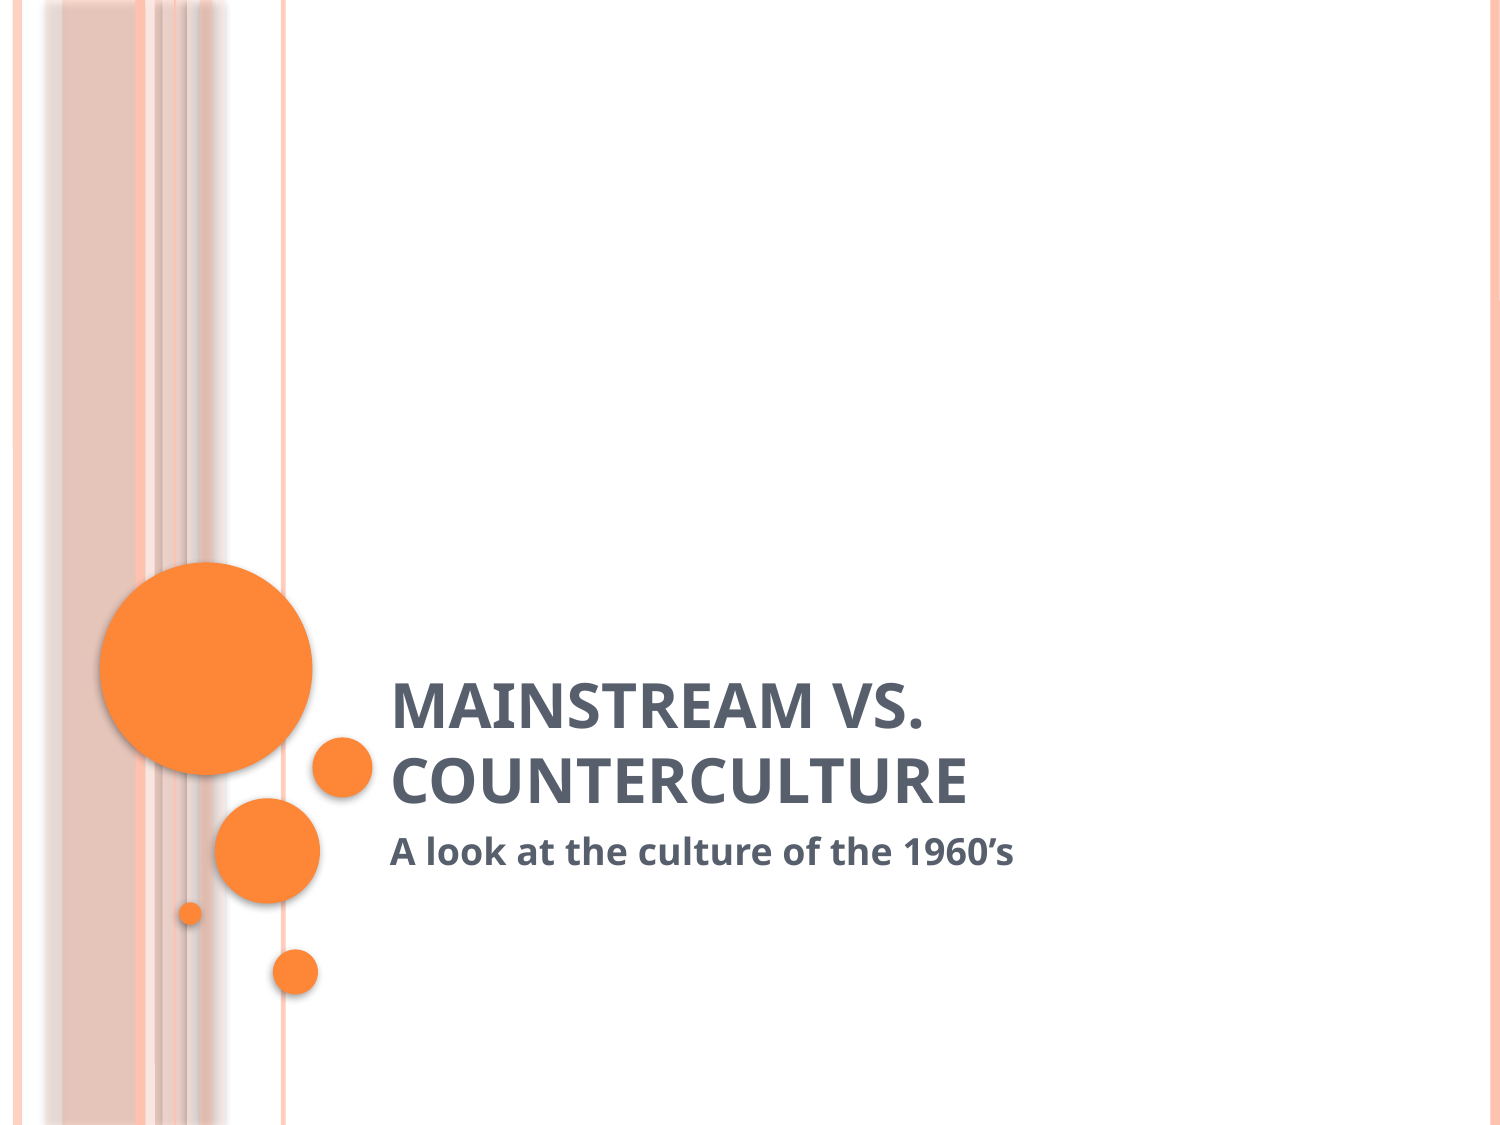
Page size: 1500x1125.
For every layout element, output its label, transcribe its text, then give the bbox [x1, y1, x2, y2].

title Mainstream vs. Counterculture [375, 512, 1388, 820]
subtitle A look at the culture of the 1960’s [375, 820, 1388, 1046]
